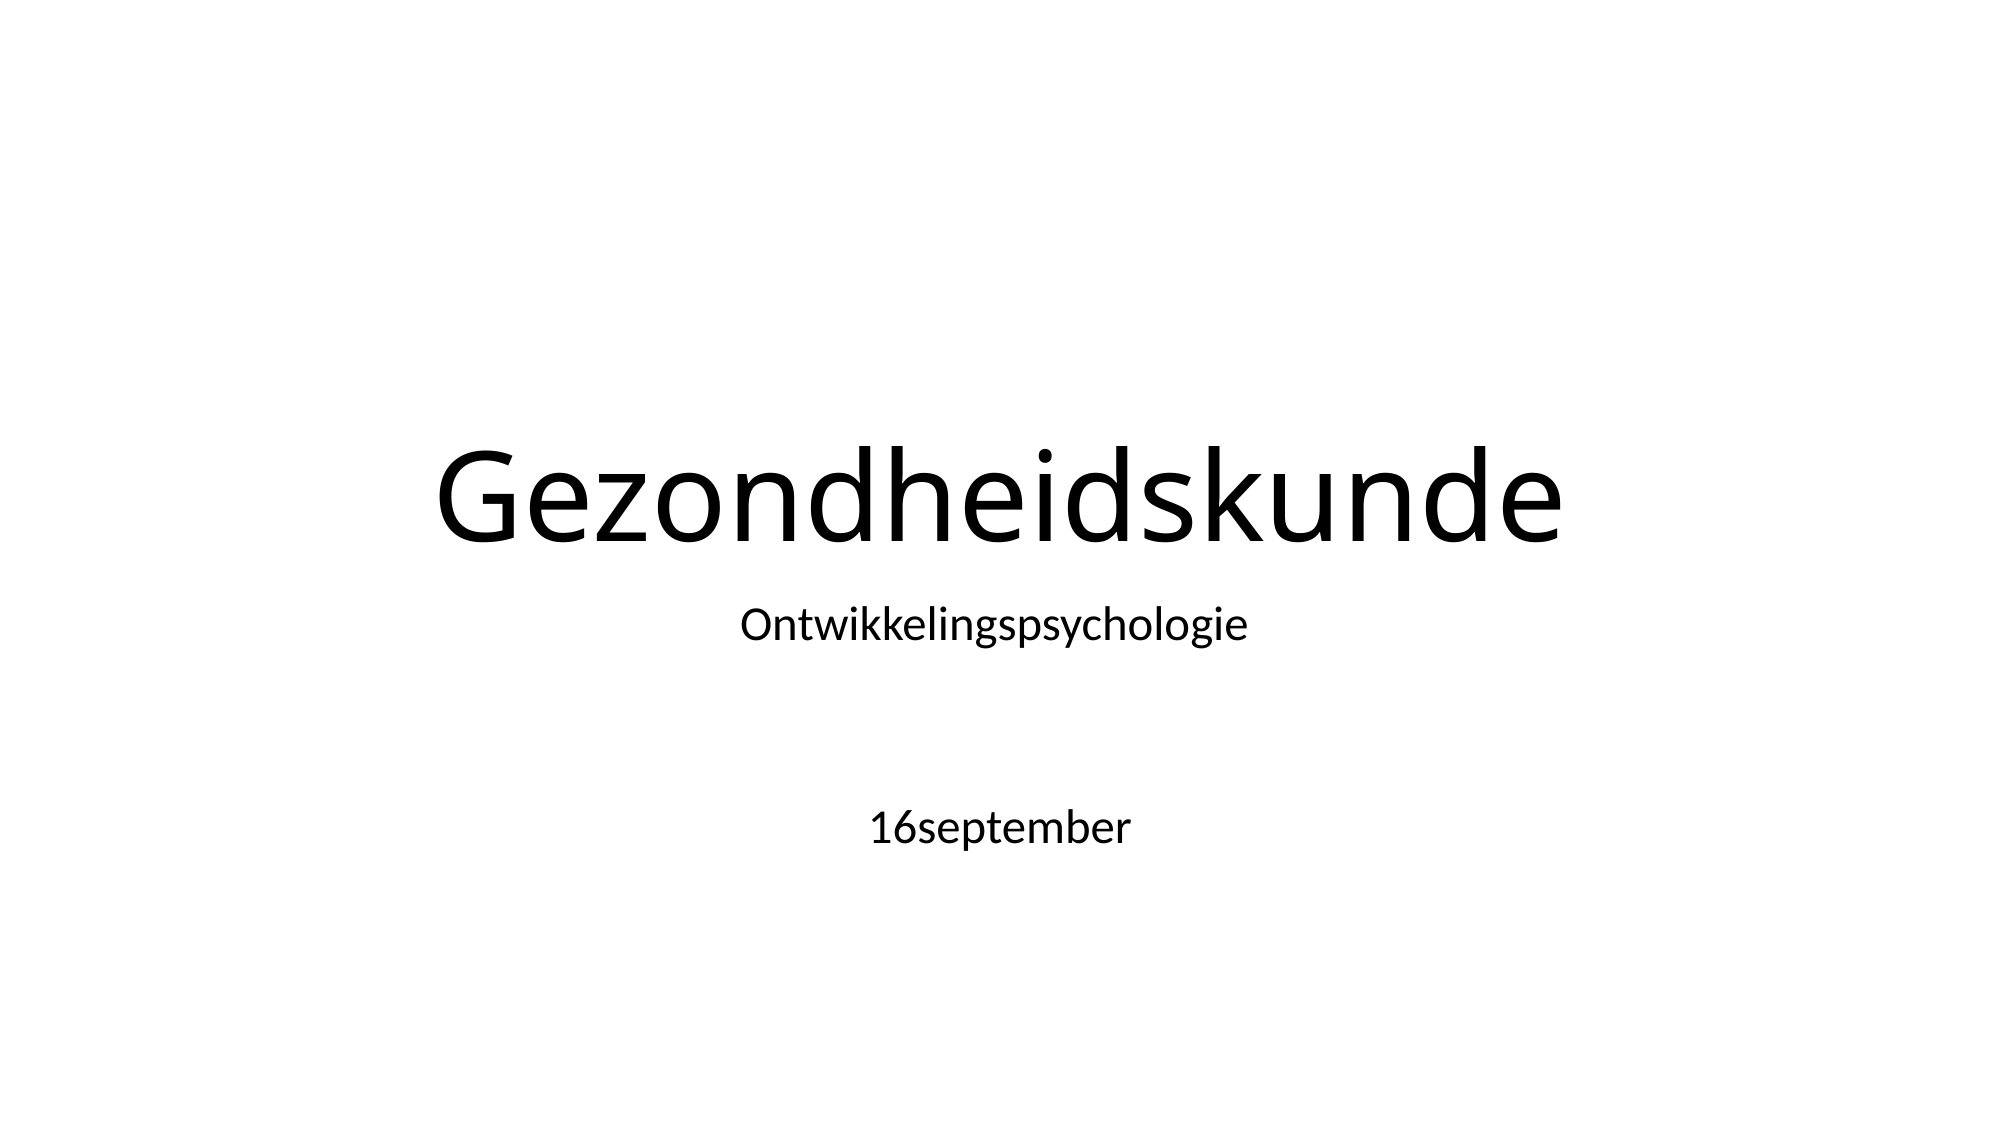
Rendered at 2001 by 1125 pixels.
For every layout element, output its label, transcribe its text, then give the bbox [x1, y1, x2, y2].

subtitle Ontwikkelingspsychologie 16september [249, 590, 1750, 863]
title Gezondheidskunde [249, 184, 1750, 576]
